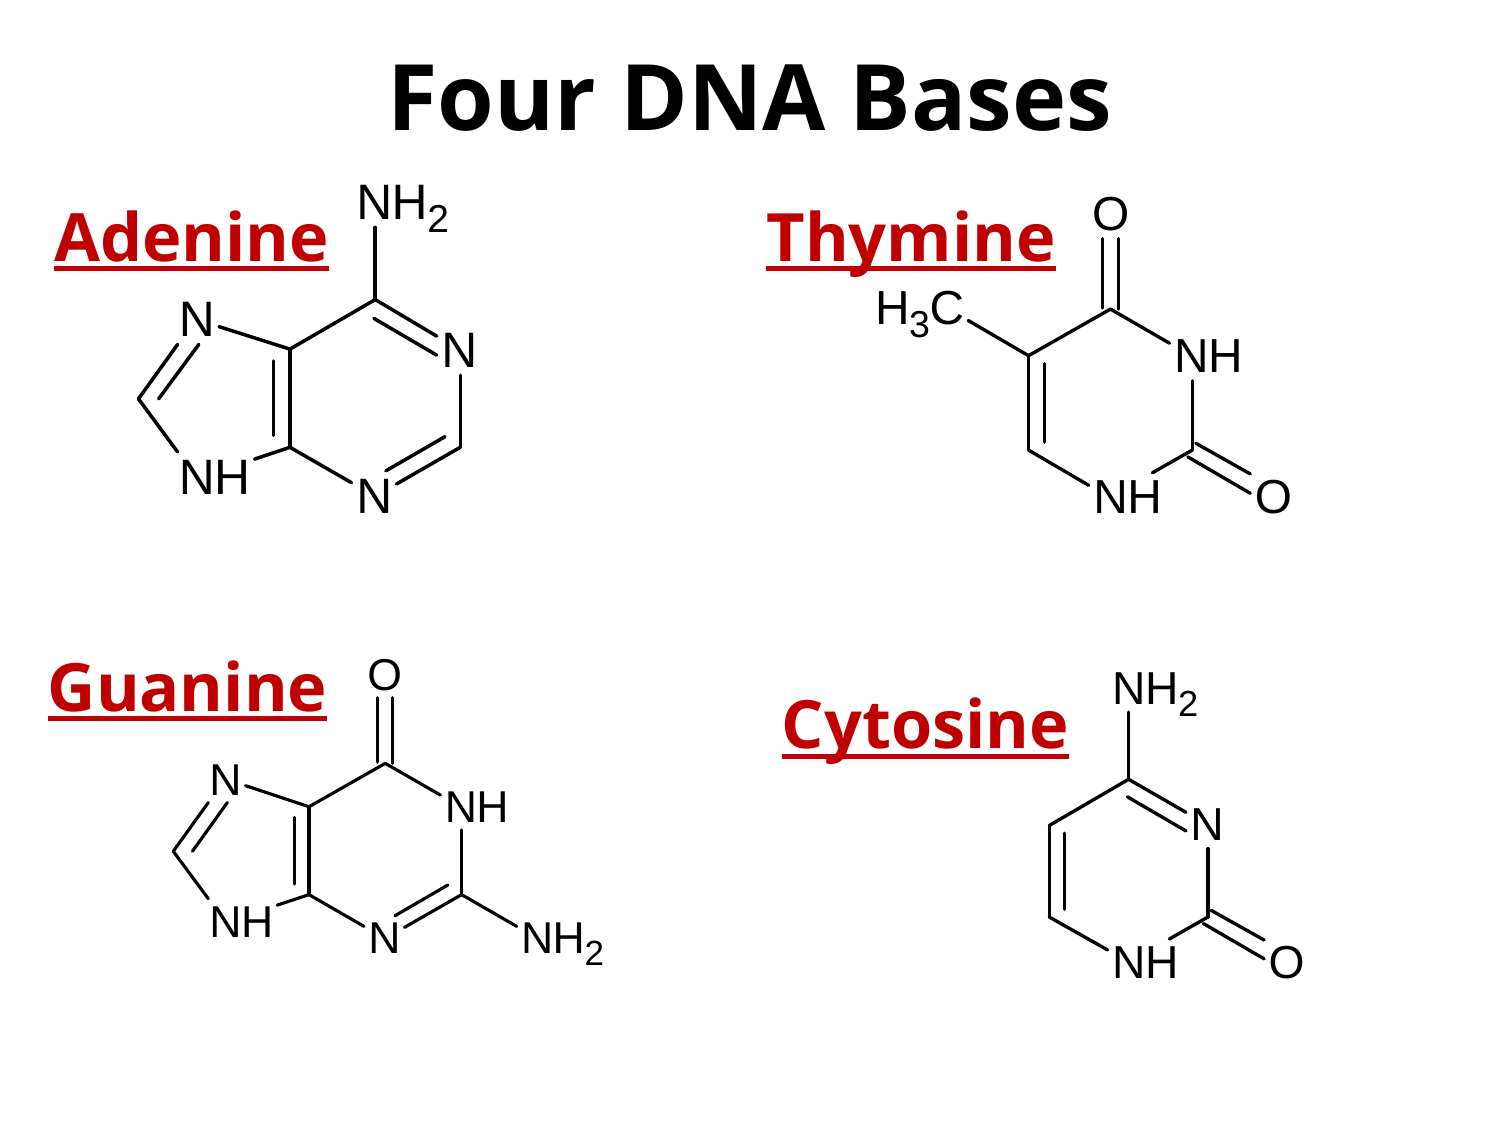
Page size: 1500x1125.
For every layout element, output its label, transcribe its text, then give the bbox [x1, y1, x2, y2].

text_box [112, 173, 488, 526]
text_box Thymine [751, 187, 872, 283]
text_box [149, 649, 605, 976]
text_box Cytosine [766, 674, 1019, 770]
text_box Adenine [39, 187, 107, 283]
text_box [1024, 662, 1313, 990]
title Four DNA Bases [74, 0, 1426, 188]
text_box Guanine [33, 637, 343, 733]
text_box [874, 187, 1301, 526]
